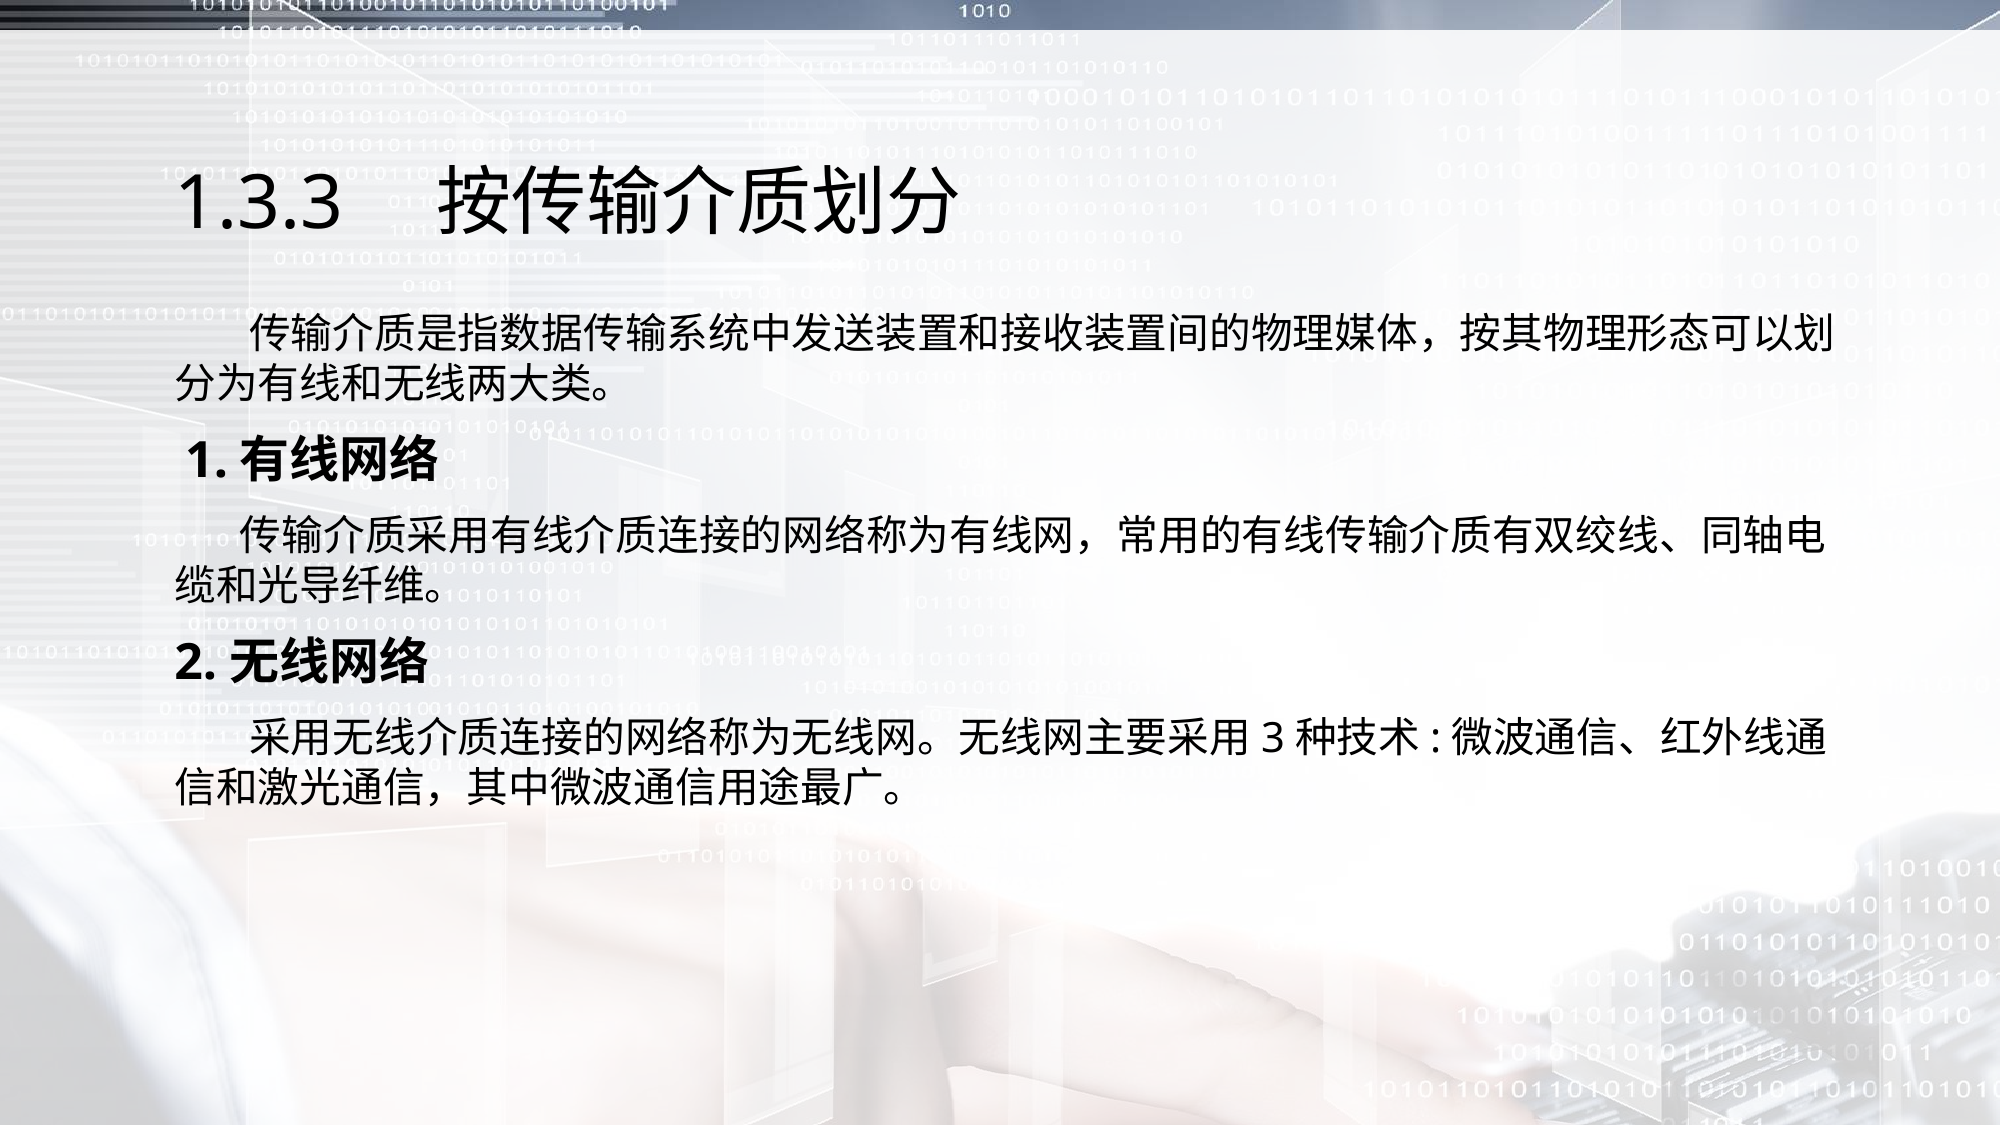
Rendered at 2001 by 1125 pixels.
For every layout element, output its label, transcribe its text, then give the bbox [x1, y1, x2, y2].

list 传输介质是指数据传输系统中发送装置和接收装置间的物理媒体，按其物理形态可以划分为有线和无线两大类。 1.有线网络 传输介质采用有线介质连接的网络称为有线网，常用的有线传输介质有双绞线、同轴电缆和光导纤维。 2.无线网络 采用无线介质连接的网络称为无线网。无线网主要采用3种技术:微波通信、红外线通信和激光通信，其中微波通信用途最广。 [159, 299, 1863, 1014]
picture [0, 0, 2000, 30]
title 1.3.3 按传输介质划分 [159, 131, 1863, 278]
